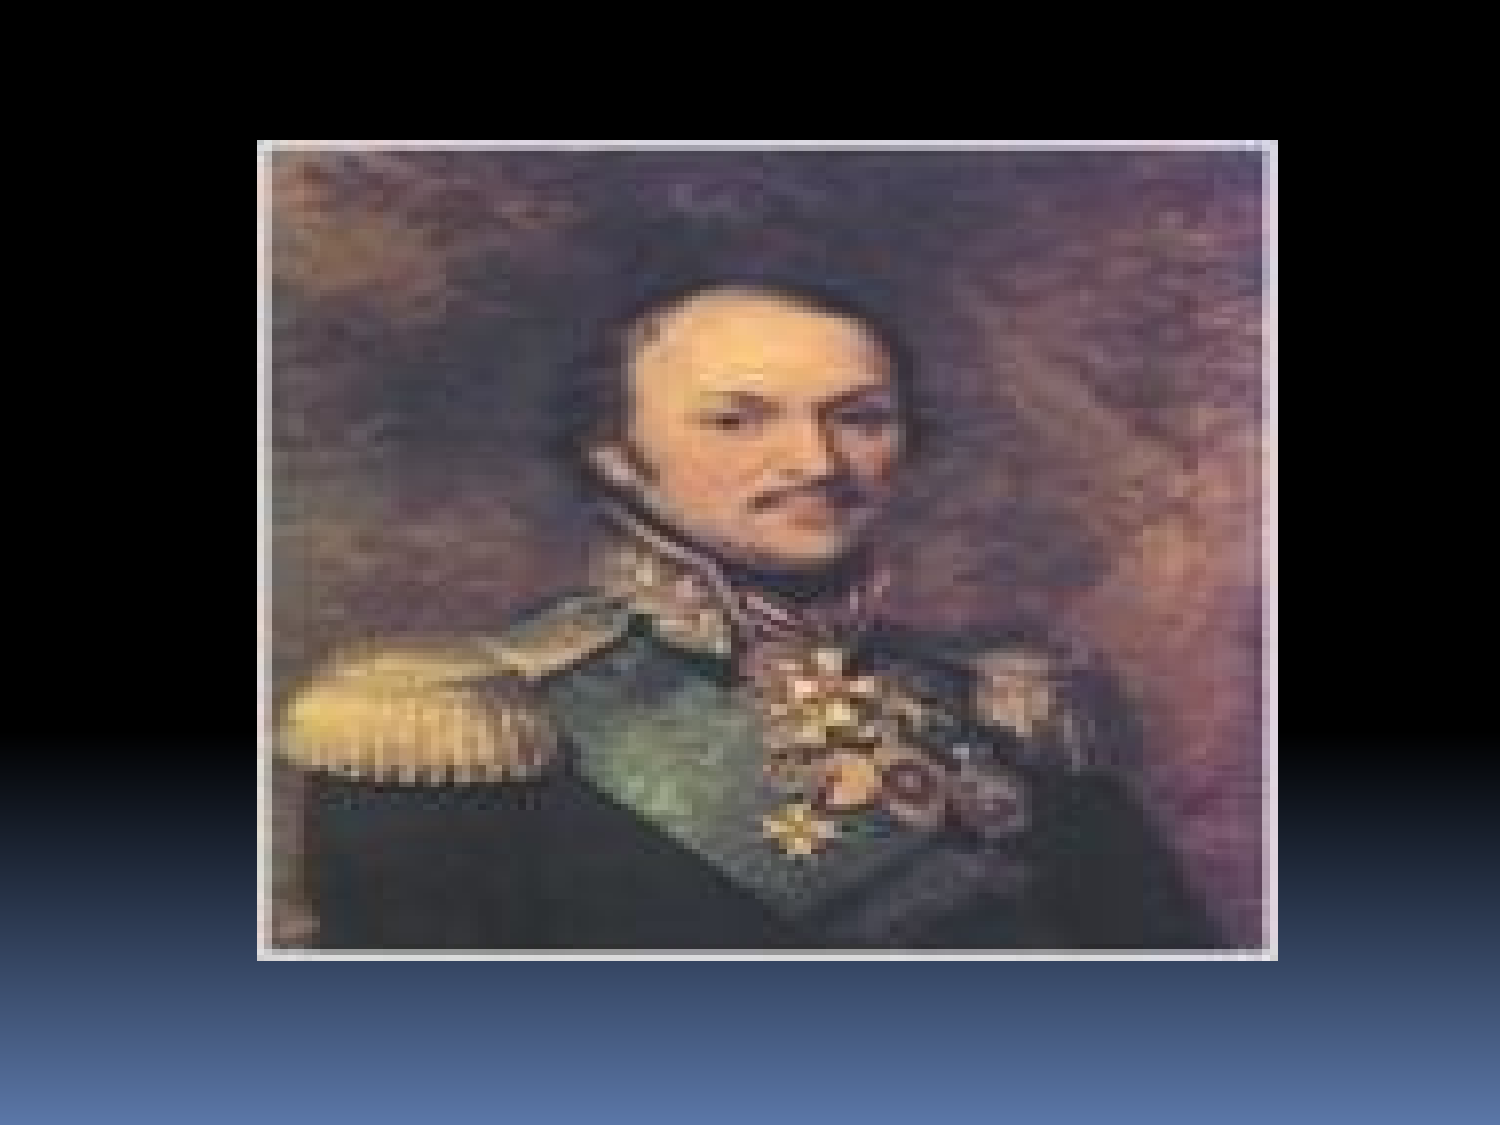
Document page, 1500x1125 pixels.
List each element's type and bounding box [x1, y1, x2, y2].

picture [257, 140, 1278, 962]
